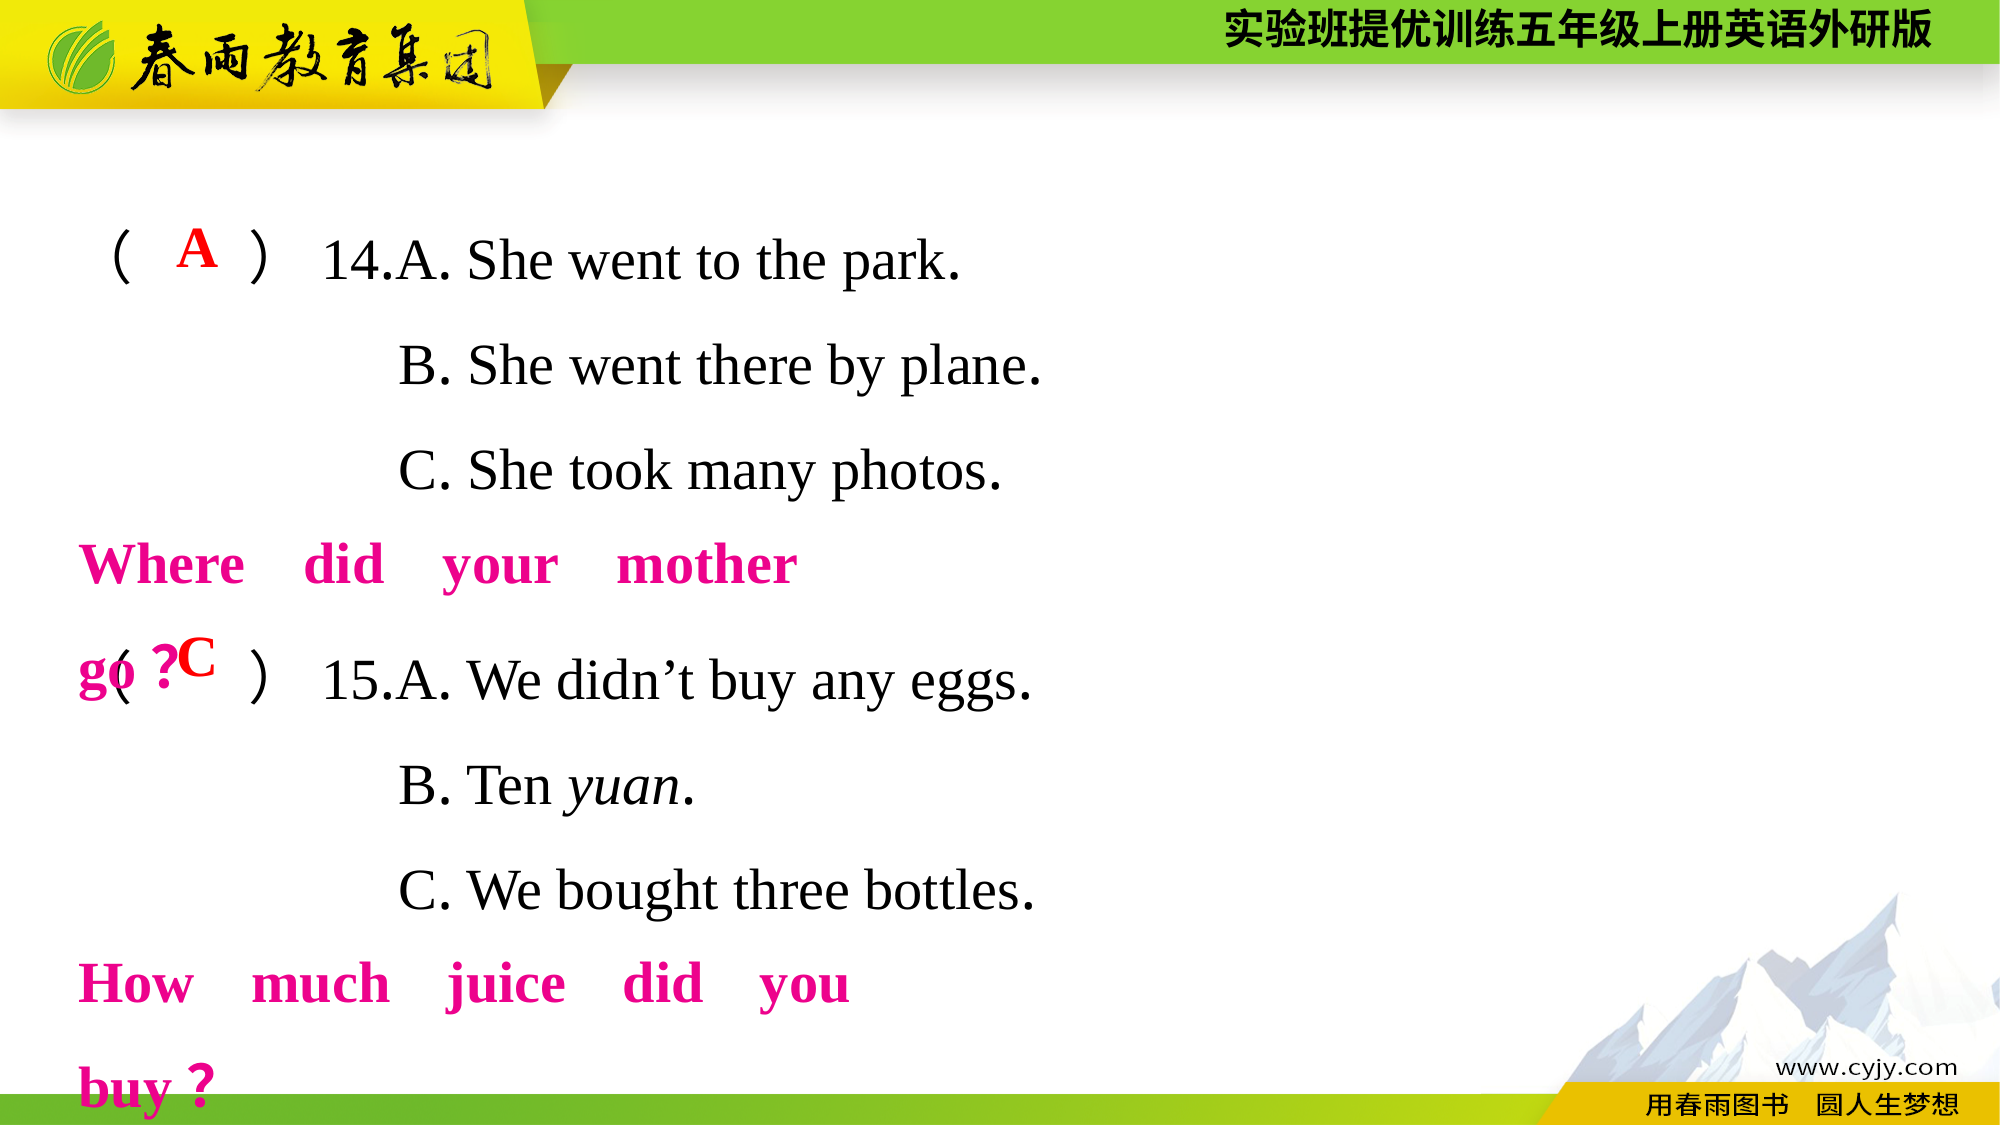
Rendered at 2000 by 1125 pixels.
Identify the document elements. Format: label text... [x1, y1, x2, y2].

list （ ）14.A. She went to the park. B. She went there by plane. C. She took many photos. （ ）15.A. We didn’t buy any eggs. B. Ten yuan. C. We bought three bottles. [59, 178, 1944, 923]
picture [0, 0, 2000, 1125]
text_box A [161, 201, 234, 287]
text_box C [161, 611, 234, 696]
text_box How much juice did you buy？ [63, 902, 867, 1022]
text_box Where did your mother go？ [63, 482, 813, 603]
